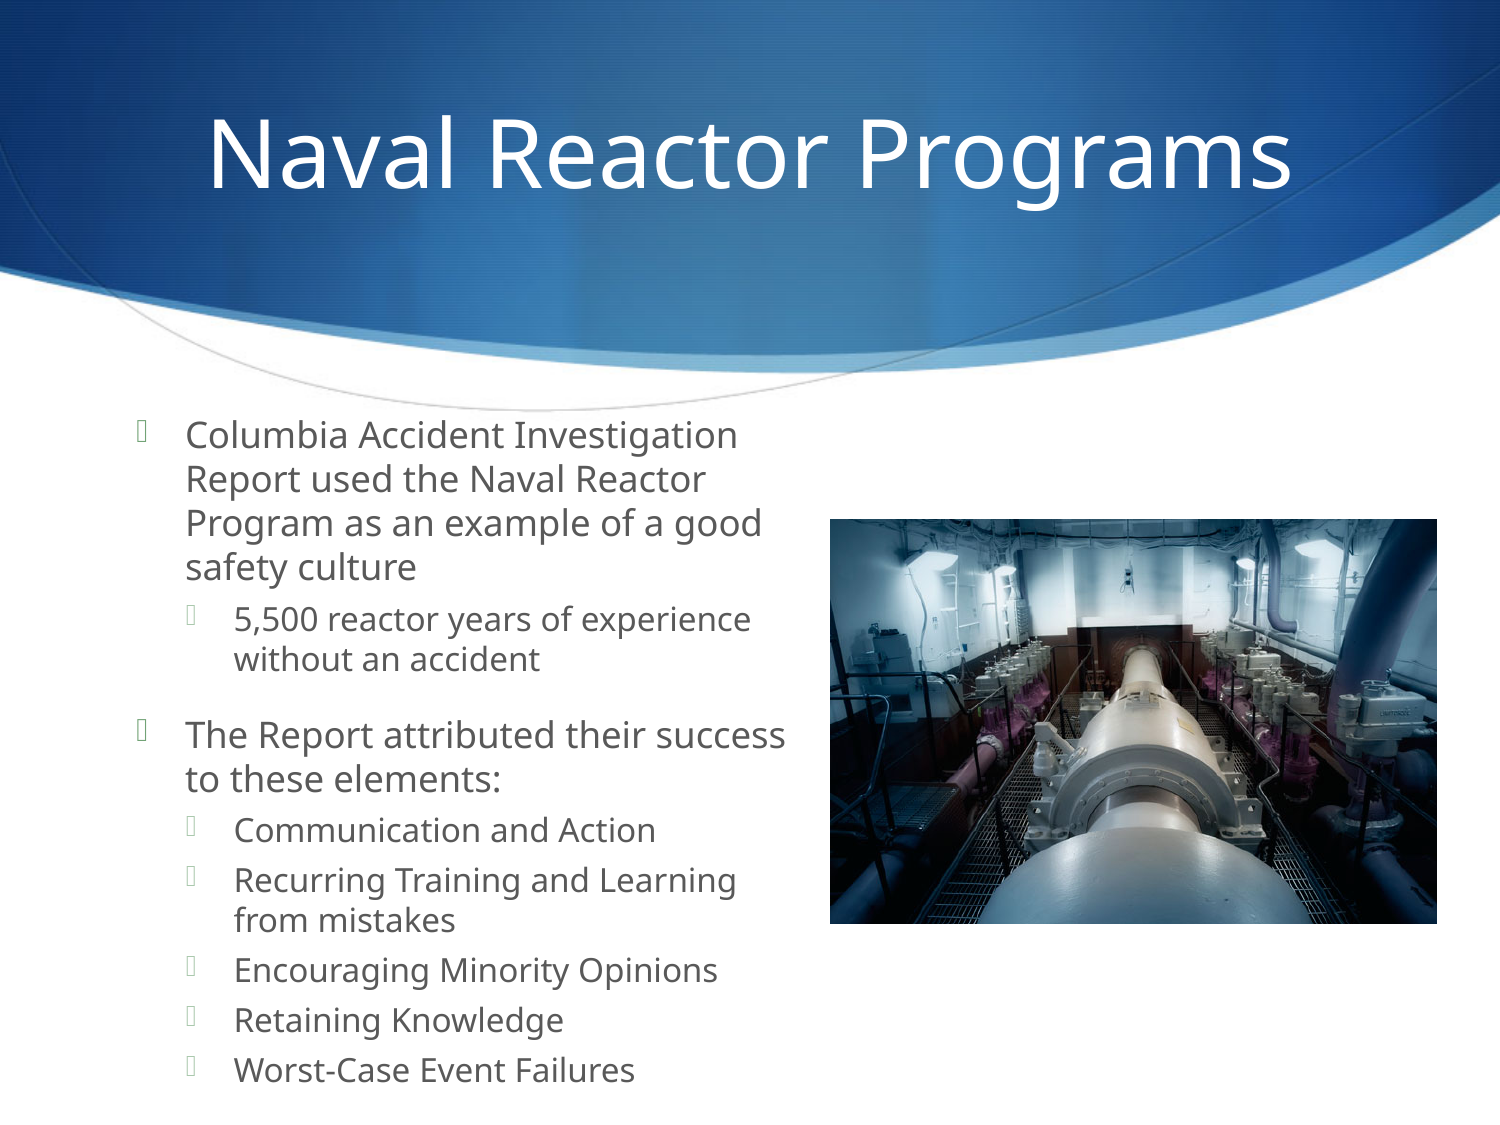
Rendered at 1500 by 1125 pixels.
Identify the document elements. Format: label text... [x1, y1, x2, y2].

picture [0, 0, 1500, 1125]
list Columbia Accident Investigation Report used the Naval Reactor Program as an example of a good safety culture 5,500 reactor years of experience without an accident The Report attributed their success to these elements: Communication and Action Recurring Training and Learning from mistakes Encouraging Minority Opinions Retaining Knowledge Worst-Case Event Failures [121, 404, 831, 1099]
title Naval Reactor Programs [75, 56, 1425, 245]
